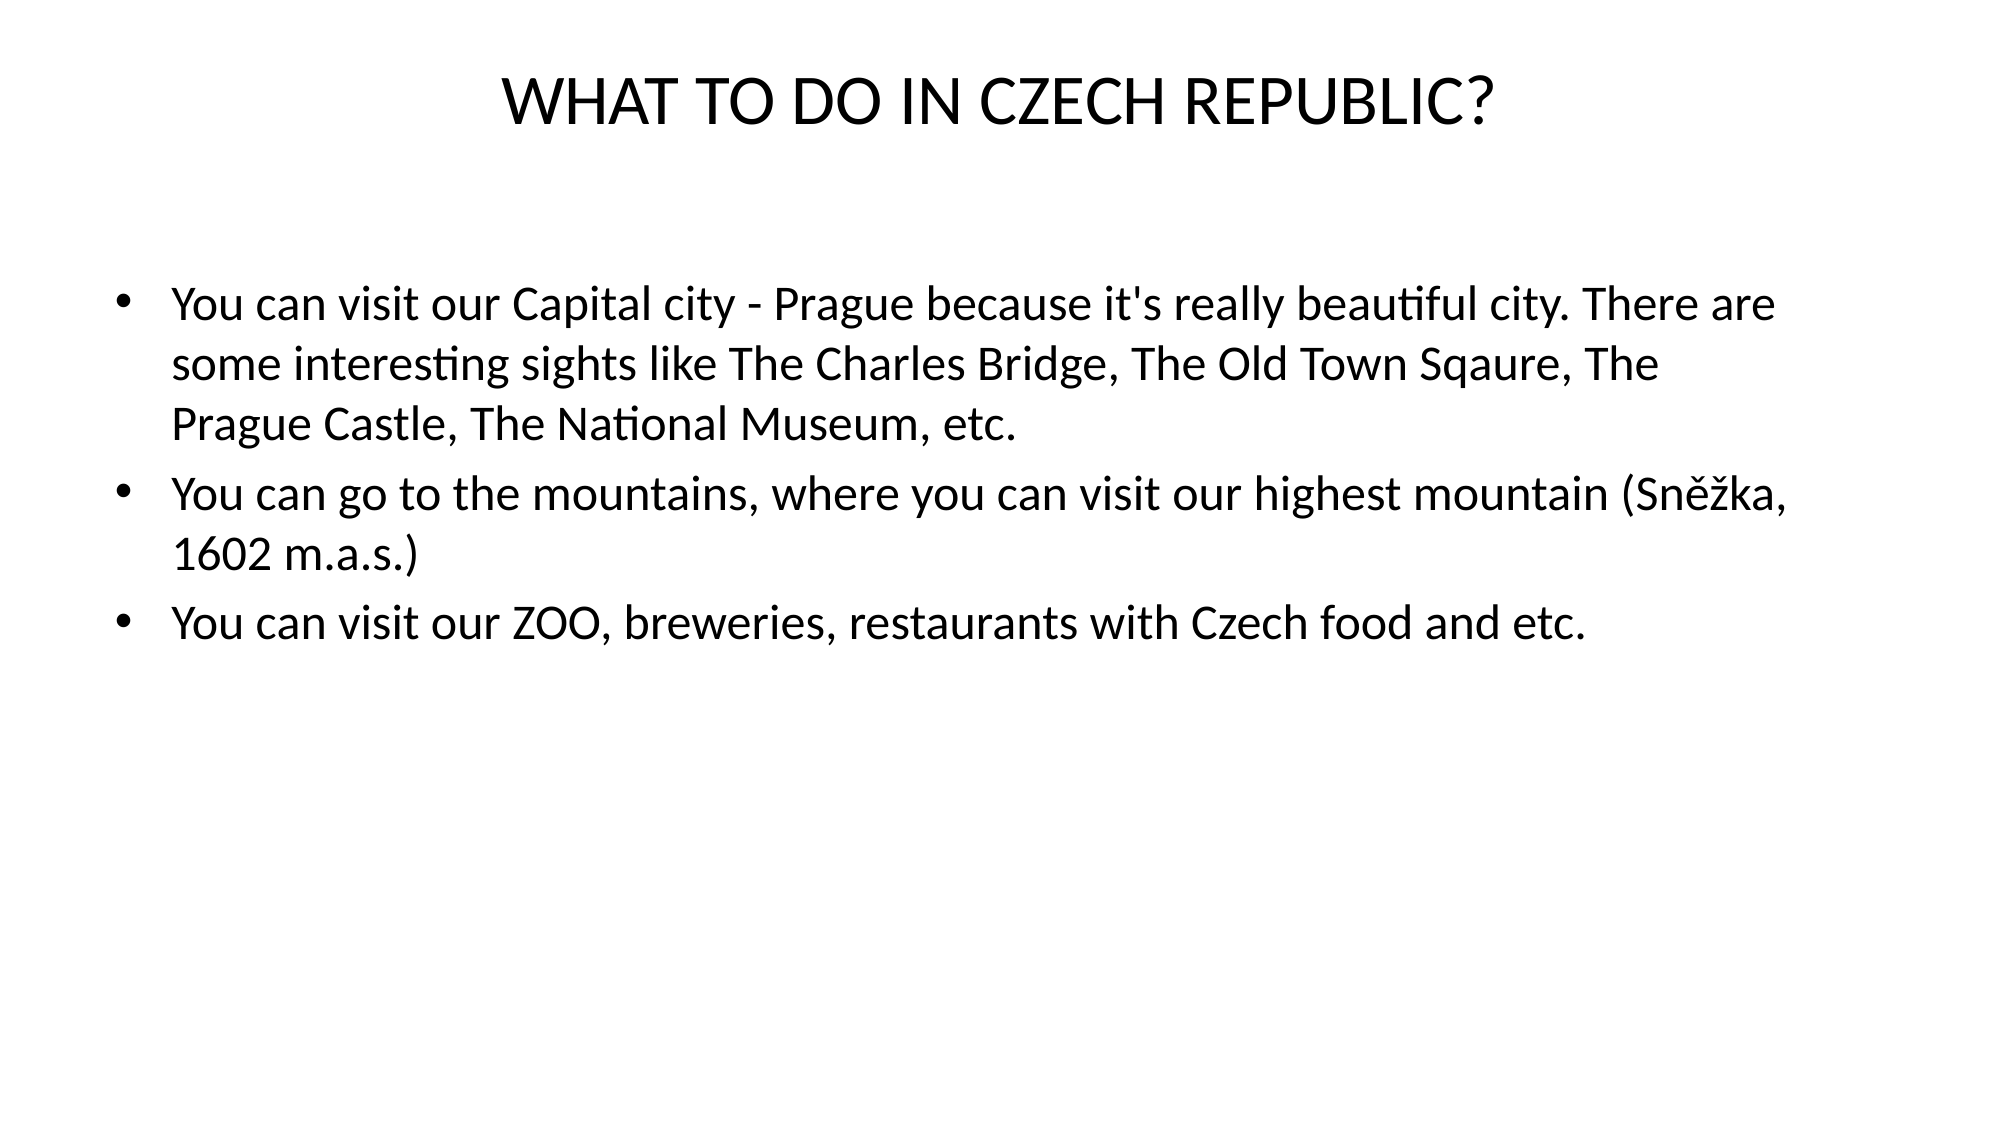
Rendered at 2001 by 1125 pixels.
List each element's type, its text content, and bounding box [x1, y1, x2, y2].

list You can visit our Capital city - Prague because it's really beautiful city. There are some interesting sights like The Charles Bridge, The Old Town Sqaure, The Prague Castle, The National Museum, etc. You can go to the mountains, where you can visit our highest mountain (Sněžka, 1602 m.a.s.) You can visit our ZOO, breweries, restaurants with Czech food and etc. [99, 262, 1900, 1005]
title WHAT TO DO IN CZECH REPUBLIC? [99, 45, 1900, 233]
